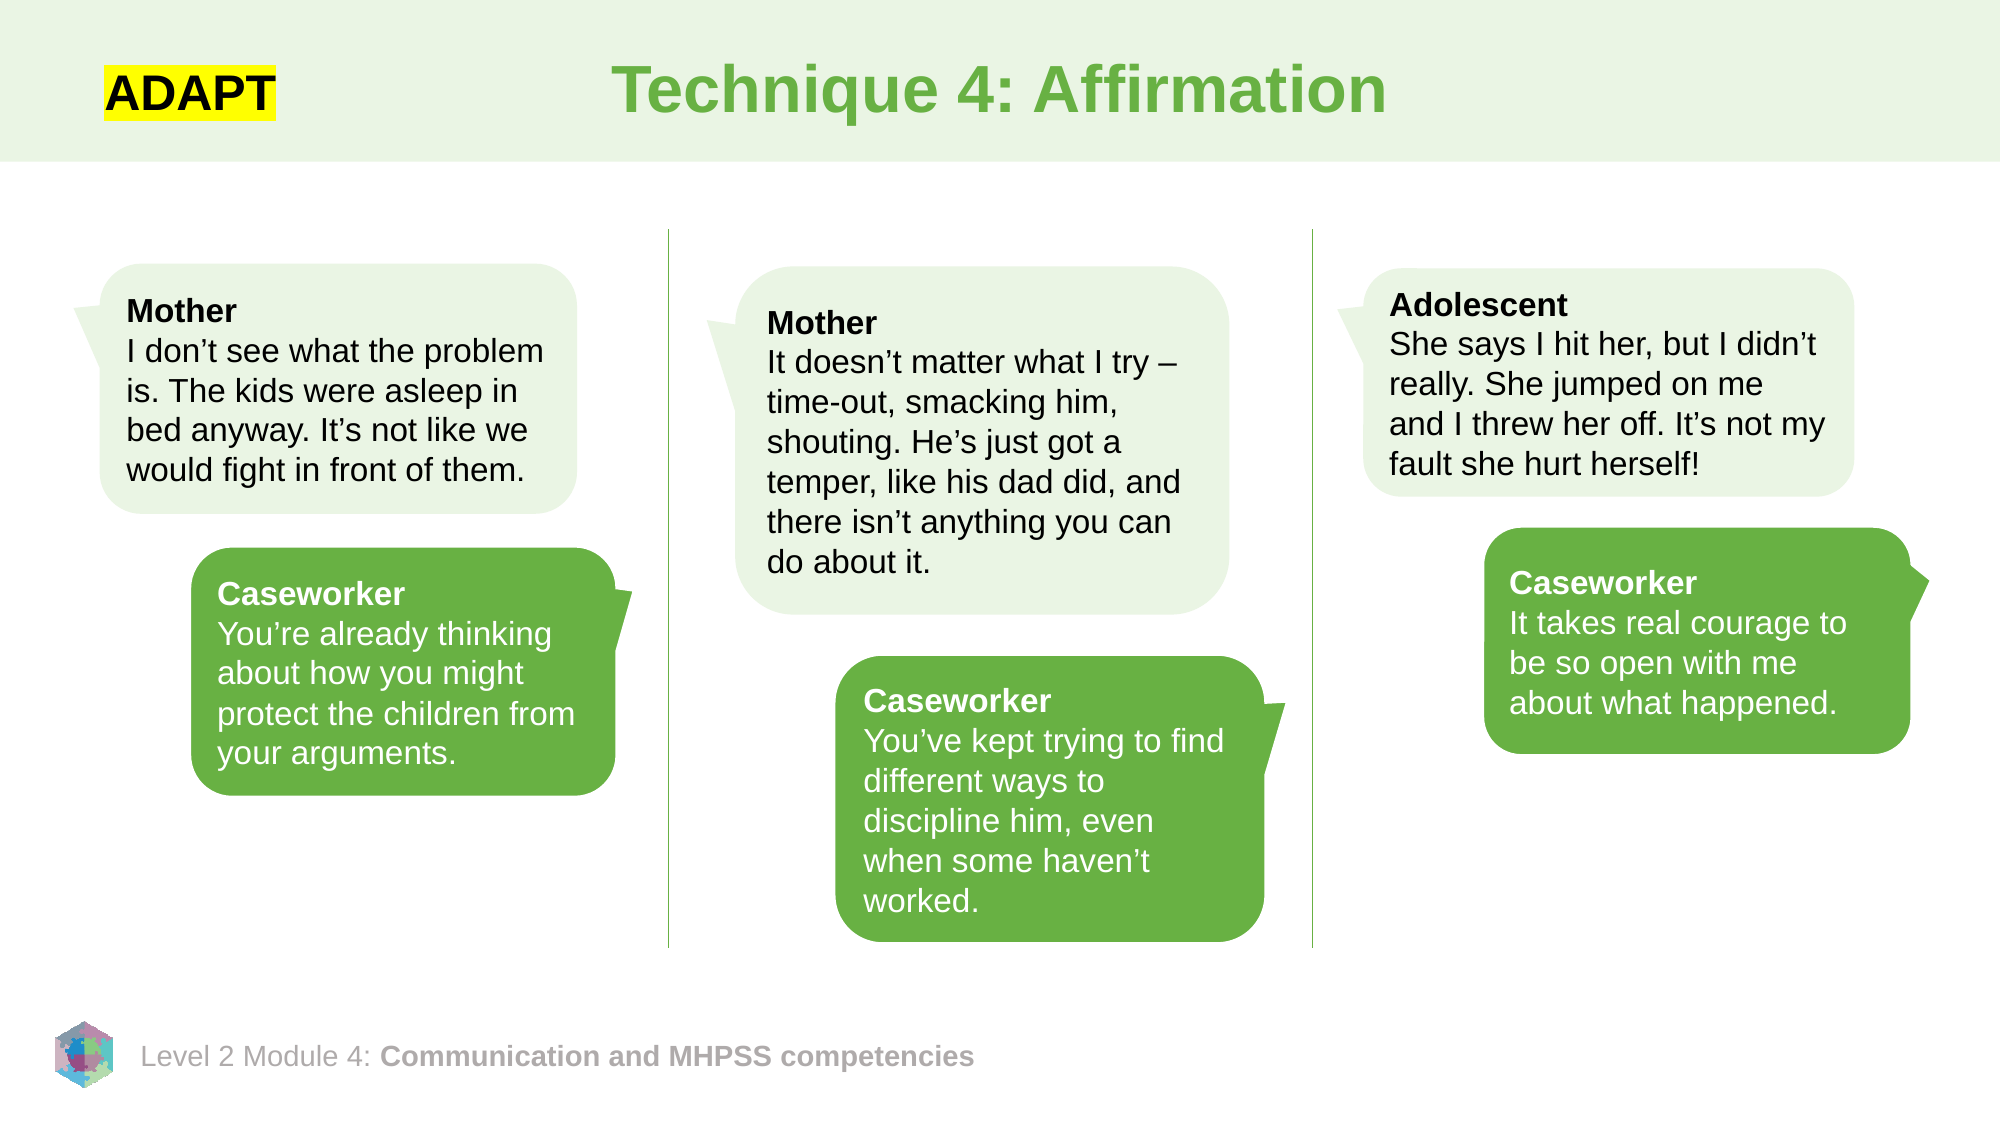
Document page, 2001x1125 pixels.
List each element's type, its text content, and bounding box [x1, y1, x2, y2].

text_box Caseworker You’re already thinking about how you might protect the children from your arguments. [189, 545, 635, 798]
text_box Adolescent She says I hit her, but I didn’t really. She jumped on me and I threw her off. It’s not my fault she hurt herself! [1335, 267, 1856, 498]
text_box ADAPT [74, 53, 306, 129]
title Technique 4: Affirmation [137, 19, 1863, 163]
text_box Mother I don’t see what the problem is. The kids were asleep in bed anyway. It’s not like we would fight in front of them. [71, 262, 579, 515]
picture [55, 1021, 113, 1088]
text_box Caseworker You’ve kept trying to find different ways to discipline him, even when some haven’t worked. [833, 653, 1289, 945]
text_box Mother It doesn’t matter what I try – time-out, smacking him, shouting. He’s just got a temper, like his dad did, and there isn’t anything you can do about it. [705, 265, 1231, 616]
text_box Caseworker It takes real courage to be so open with me about what happened. [1482, 525, 1933, 757]
